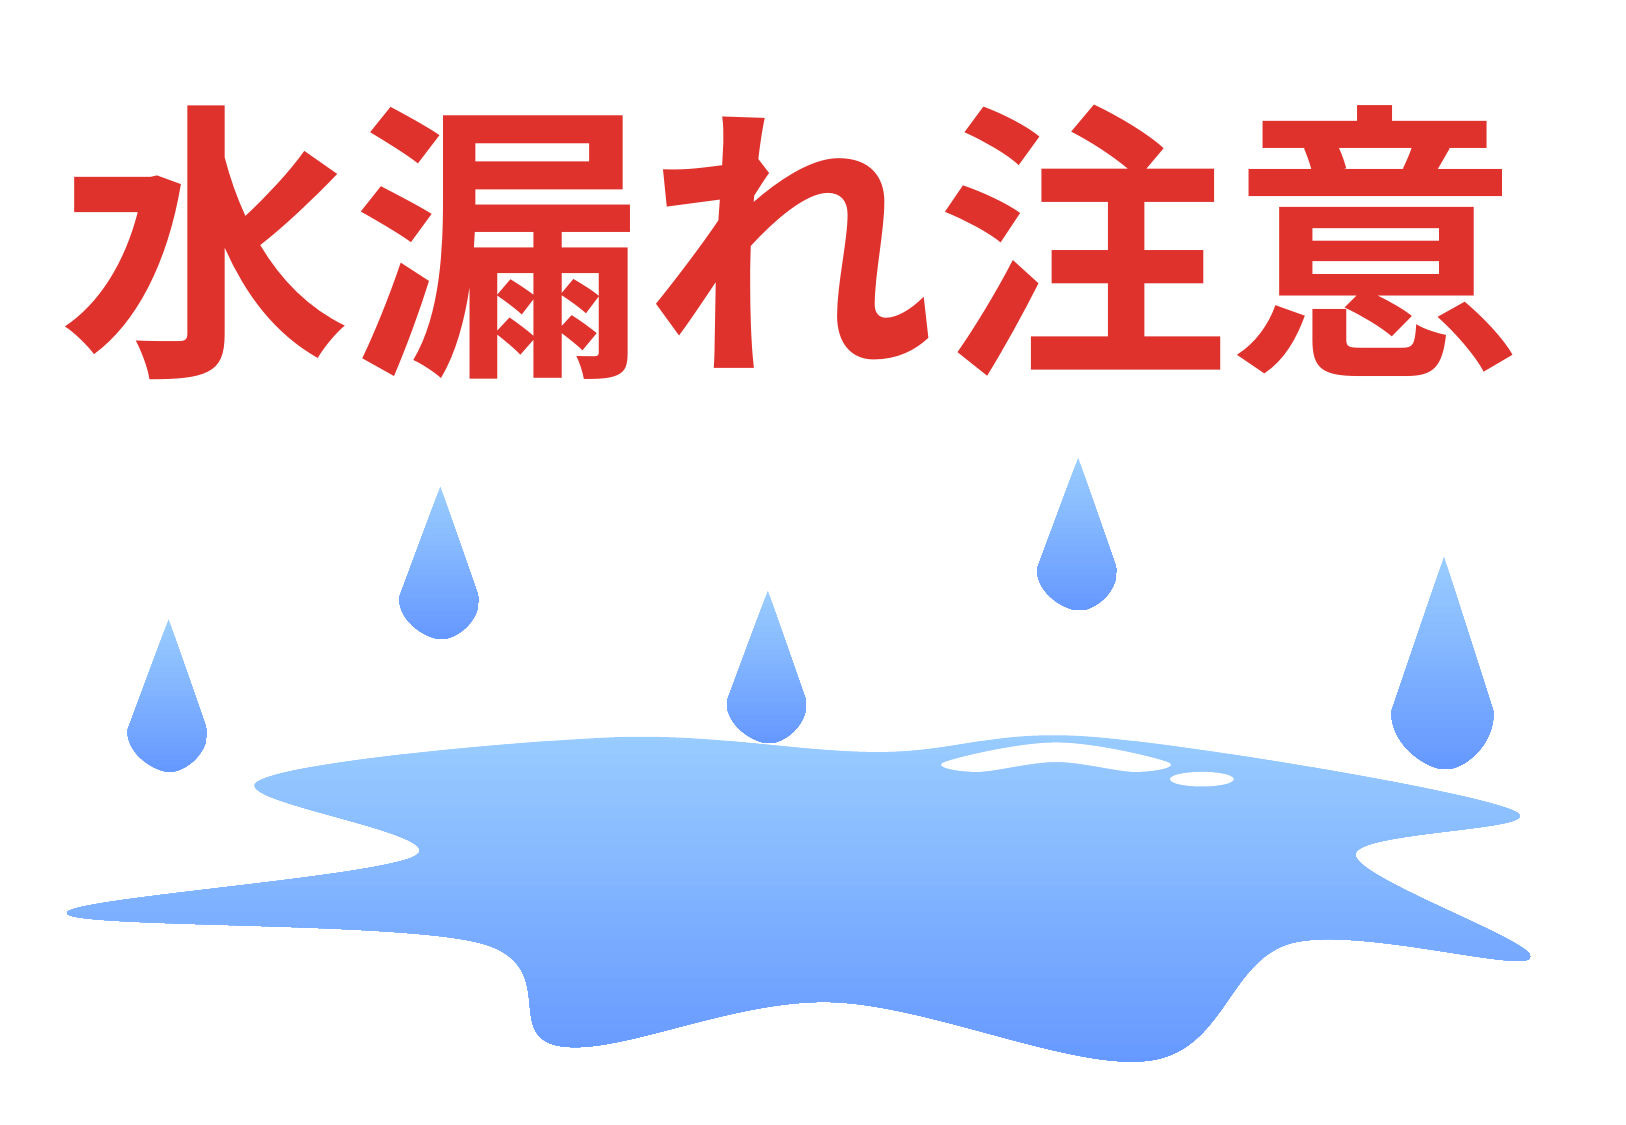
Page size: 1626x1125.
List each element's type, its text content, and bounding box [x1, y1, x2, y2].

text_box [399, 486, 480, 640]
text_box [1036, 457, 1117, 611]
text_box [56, 727, 1557, 1071]
text_box 水漏れ注意 [44, 54, 1581, 420]
text_box [1391, 556, 1494, 726]
text_box [129, 619, 206, 726]
text_box [726, 590, 807, 726]
